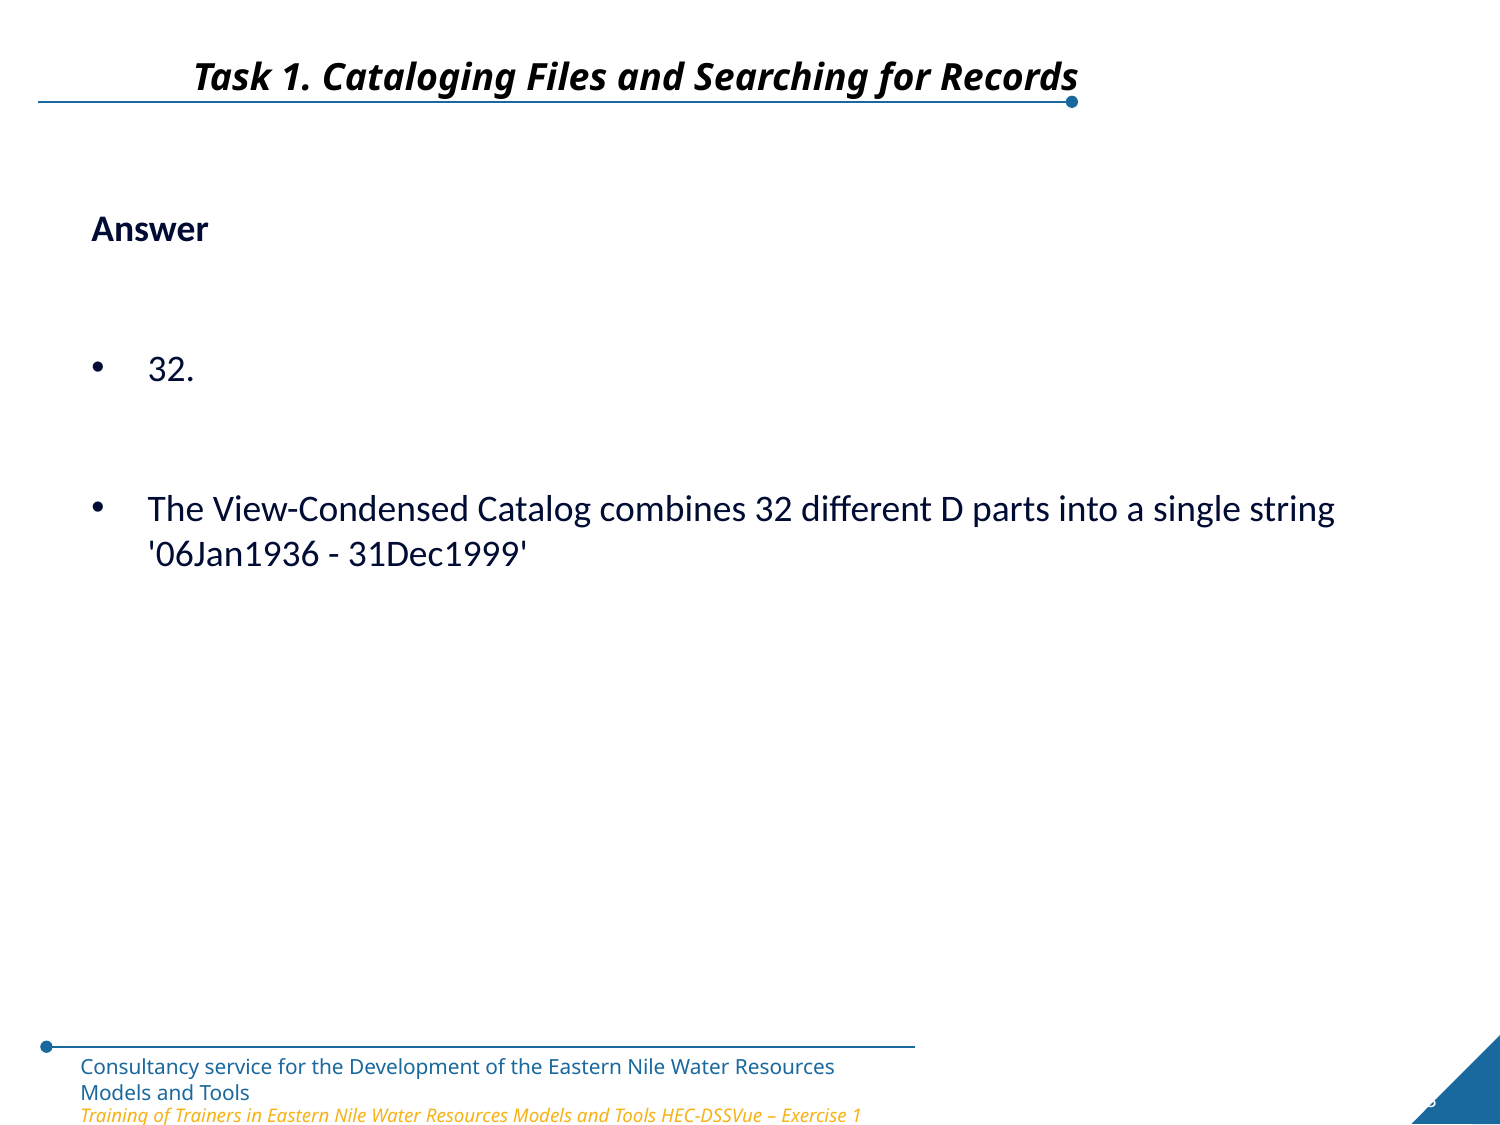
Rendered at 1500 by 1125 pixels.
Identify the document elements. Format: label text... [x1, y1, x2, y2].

text_box Task 1. Cataloging Files and Searching for Records [178, 22, 1468, 106]
list Answer 32. The View-Condensed Catalog combines 32 different D parts into a single string '06Jan1936 - 31Dec1999' [76, 196, 1447, 1000]
